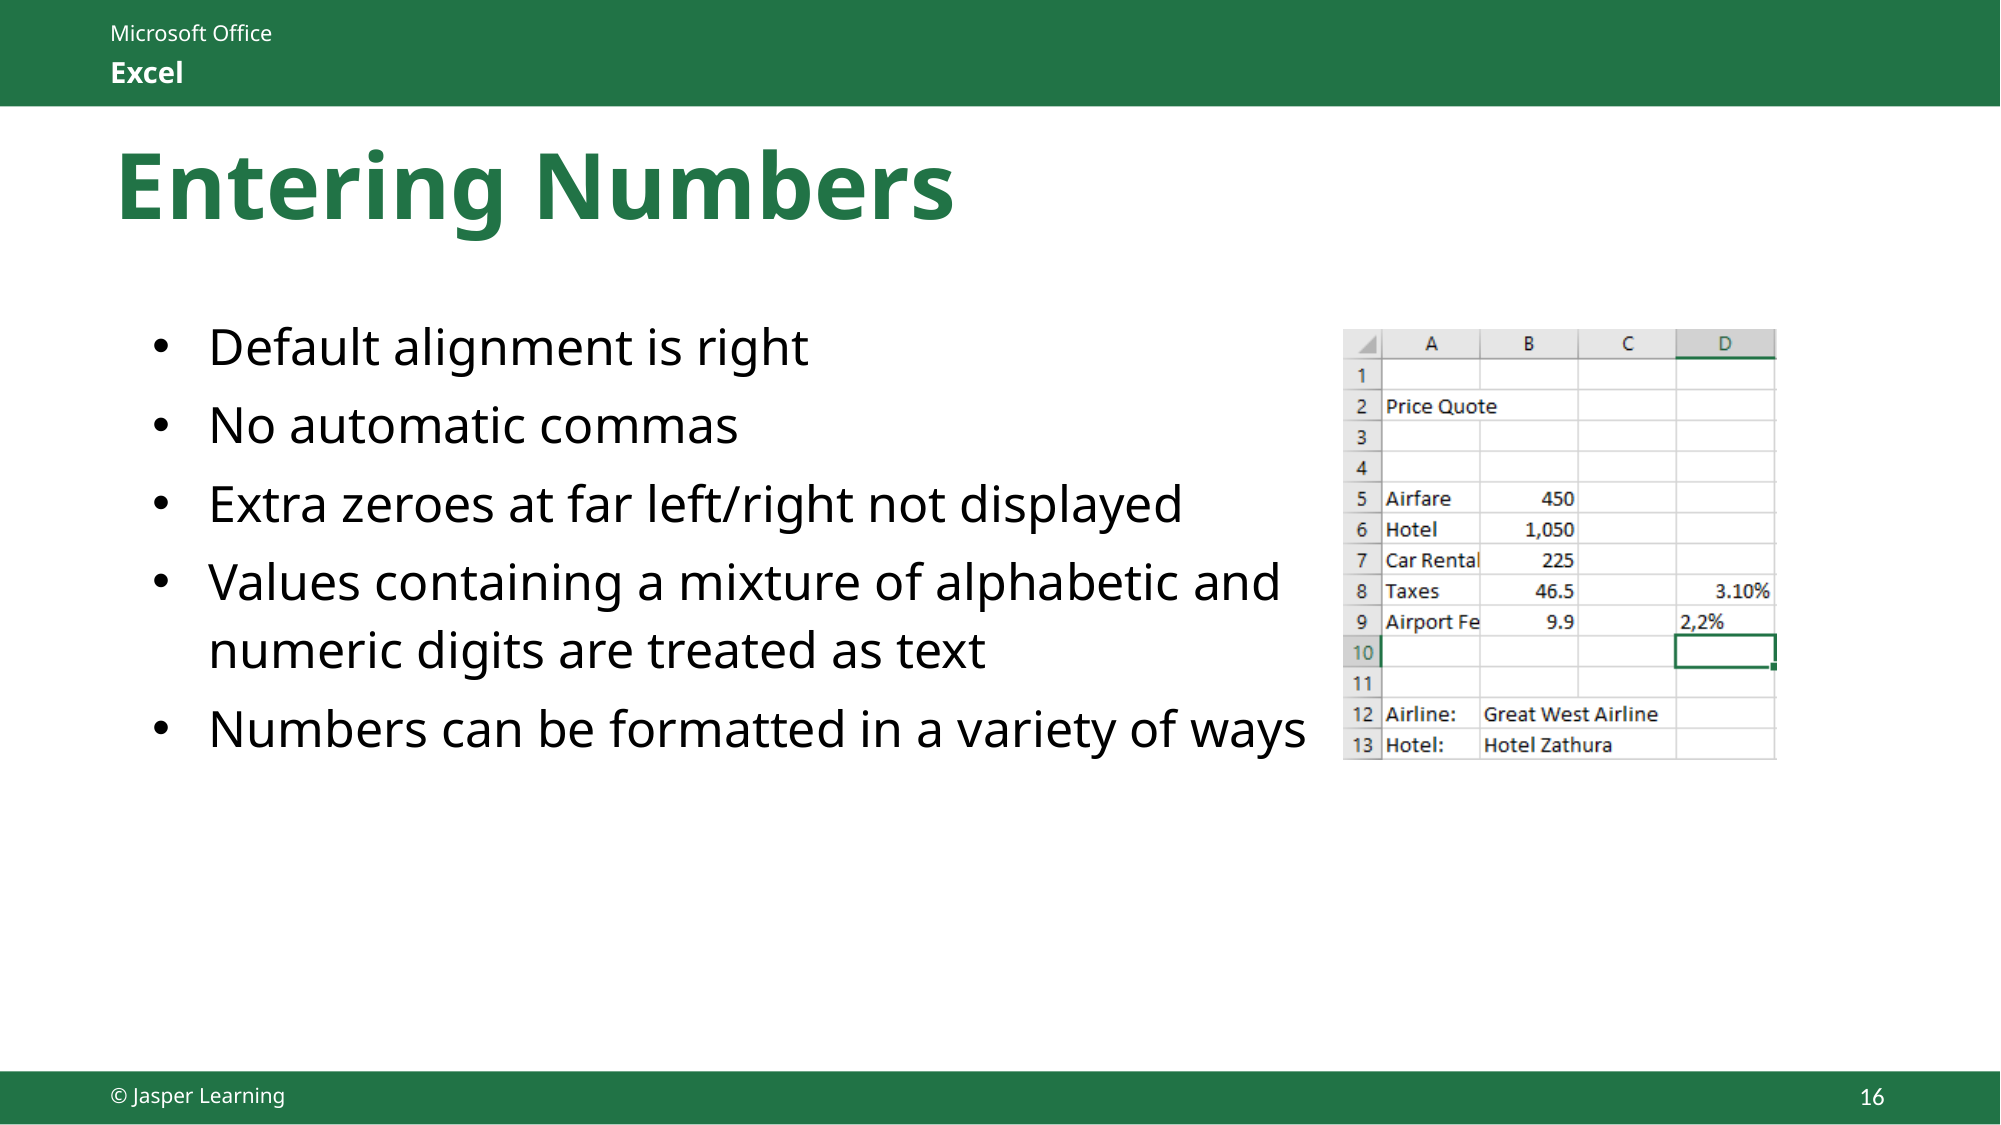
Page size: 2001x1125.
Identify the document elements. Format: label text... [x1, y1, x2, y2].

slide_number 16 [1433, 1065, 1900, 1125]
footer © Jasper Learning [95, 1065, 729, 1125]
list Default alignment is right No automatic commas Extra zeroes at far left/right not displayed Values containing a mixture of alphabetic and numeric digits are treated as text Numbers can be formatted in a variety of ways [137, 299, 1365, 1014]
picture [1342, 329, 1777, 760]
title Entering Numbers [99, 118, 1866, 248]
